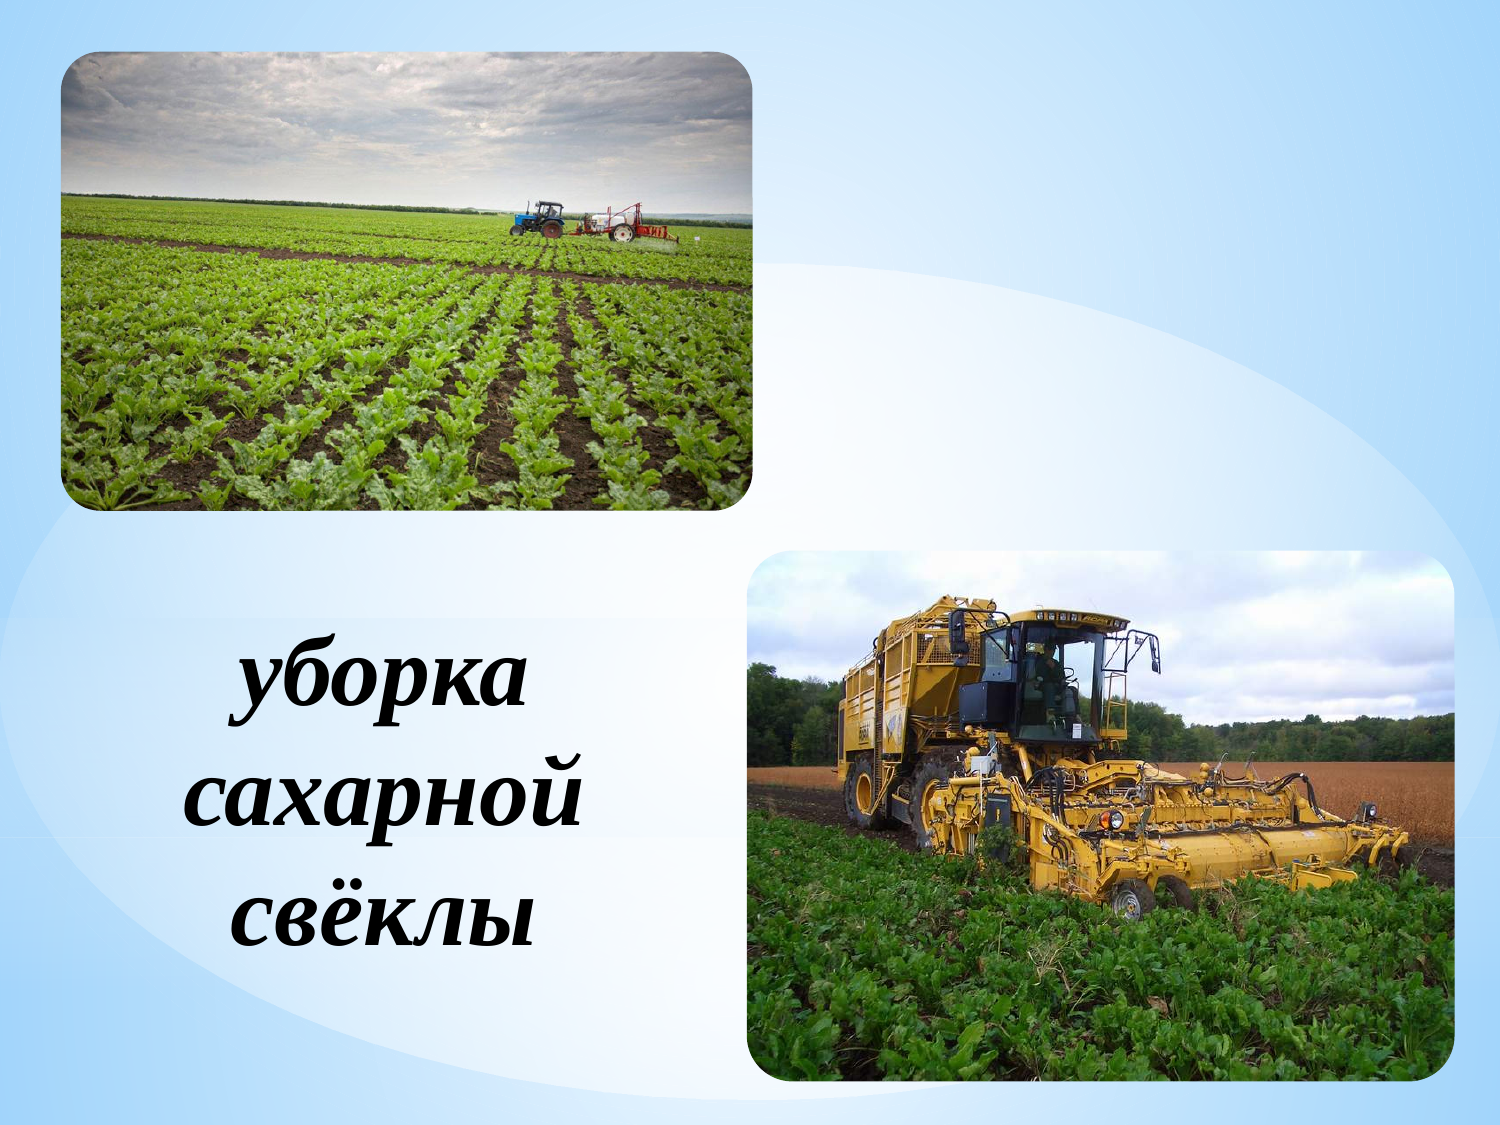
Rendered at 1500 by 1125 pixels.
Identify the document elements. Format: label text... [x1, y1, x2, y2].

text_box уборка сахарной свёклы [100, 597, 668, 973]
picture [60, 51, 753, 511]
picture [746, 550, 1455, 1082]
